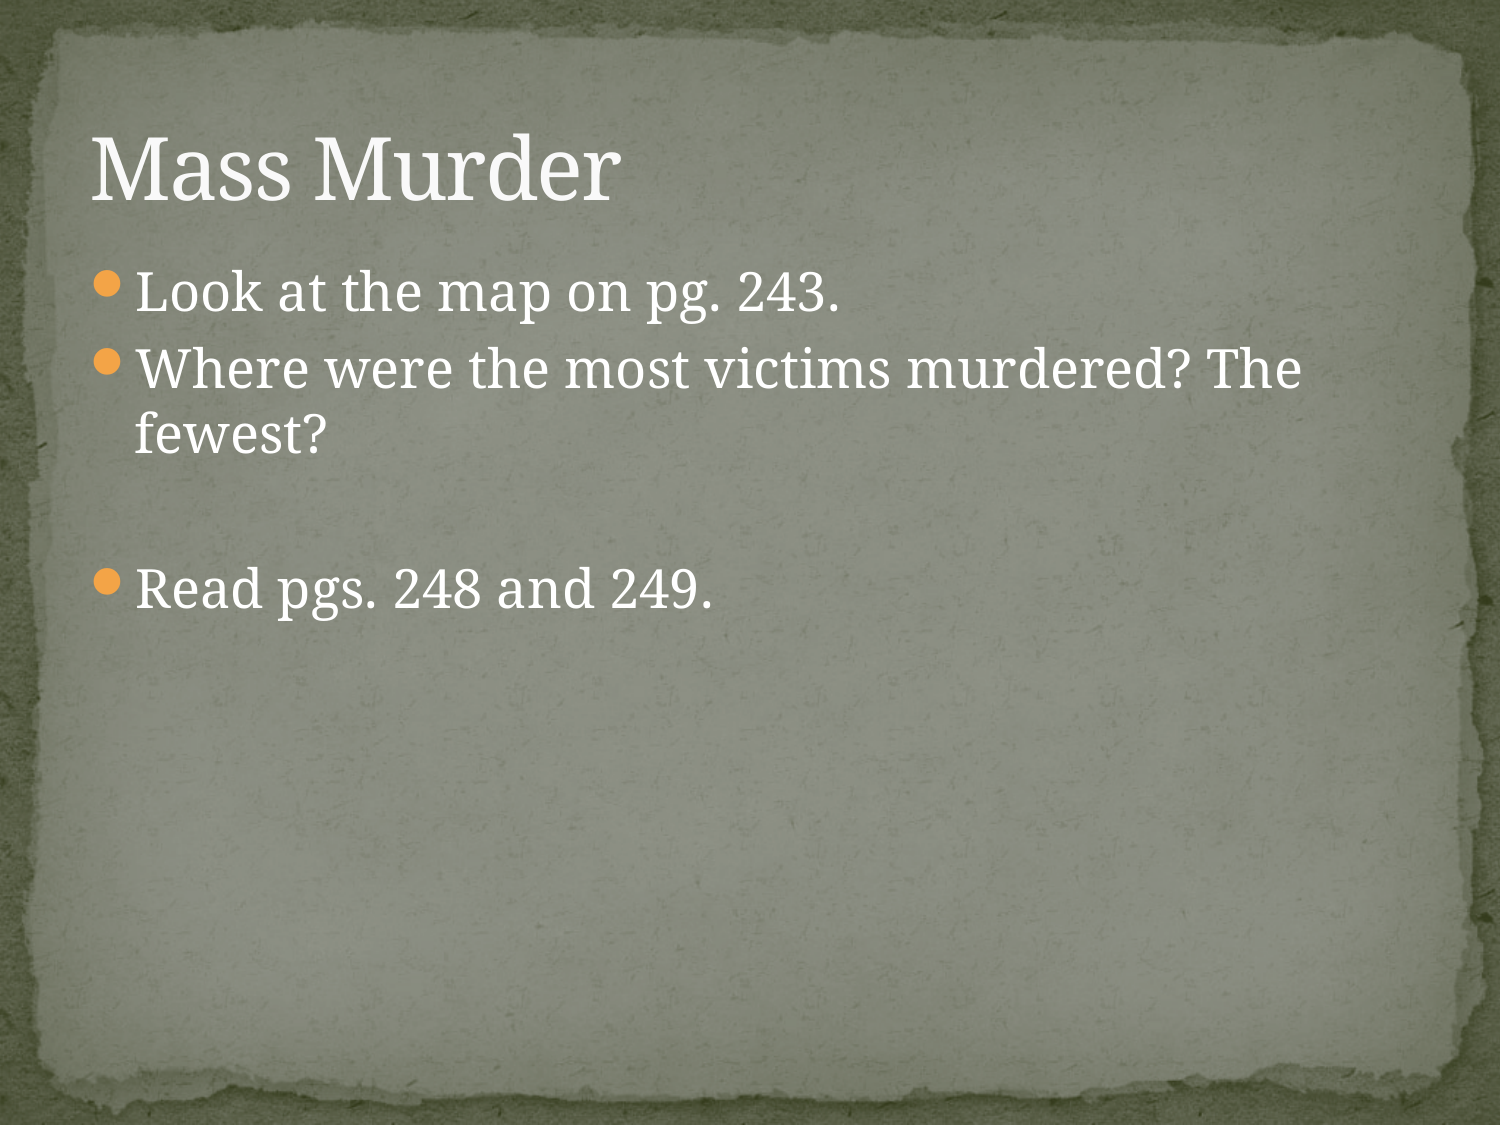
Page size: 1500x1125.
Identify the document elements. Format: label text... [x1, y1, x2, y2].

title Mass Murder [74, 24, 1425, 225]
list Look at the map on pg. 243. Where were the most victims murdered? The fewest? Read pgs. 248 and 249. [75, 249, 1425, 1000]
